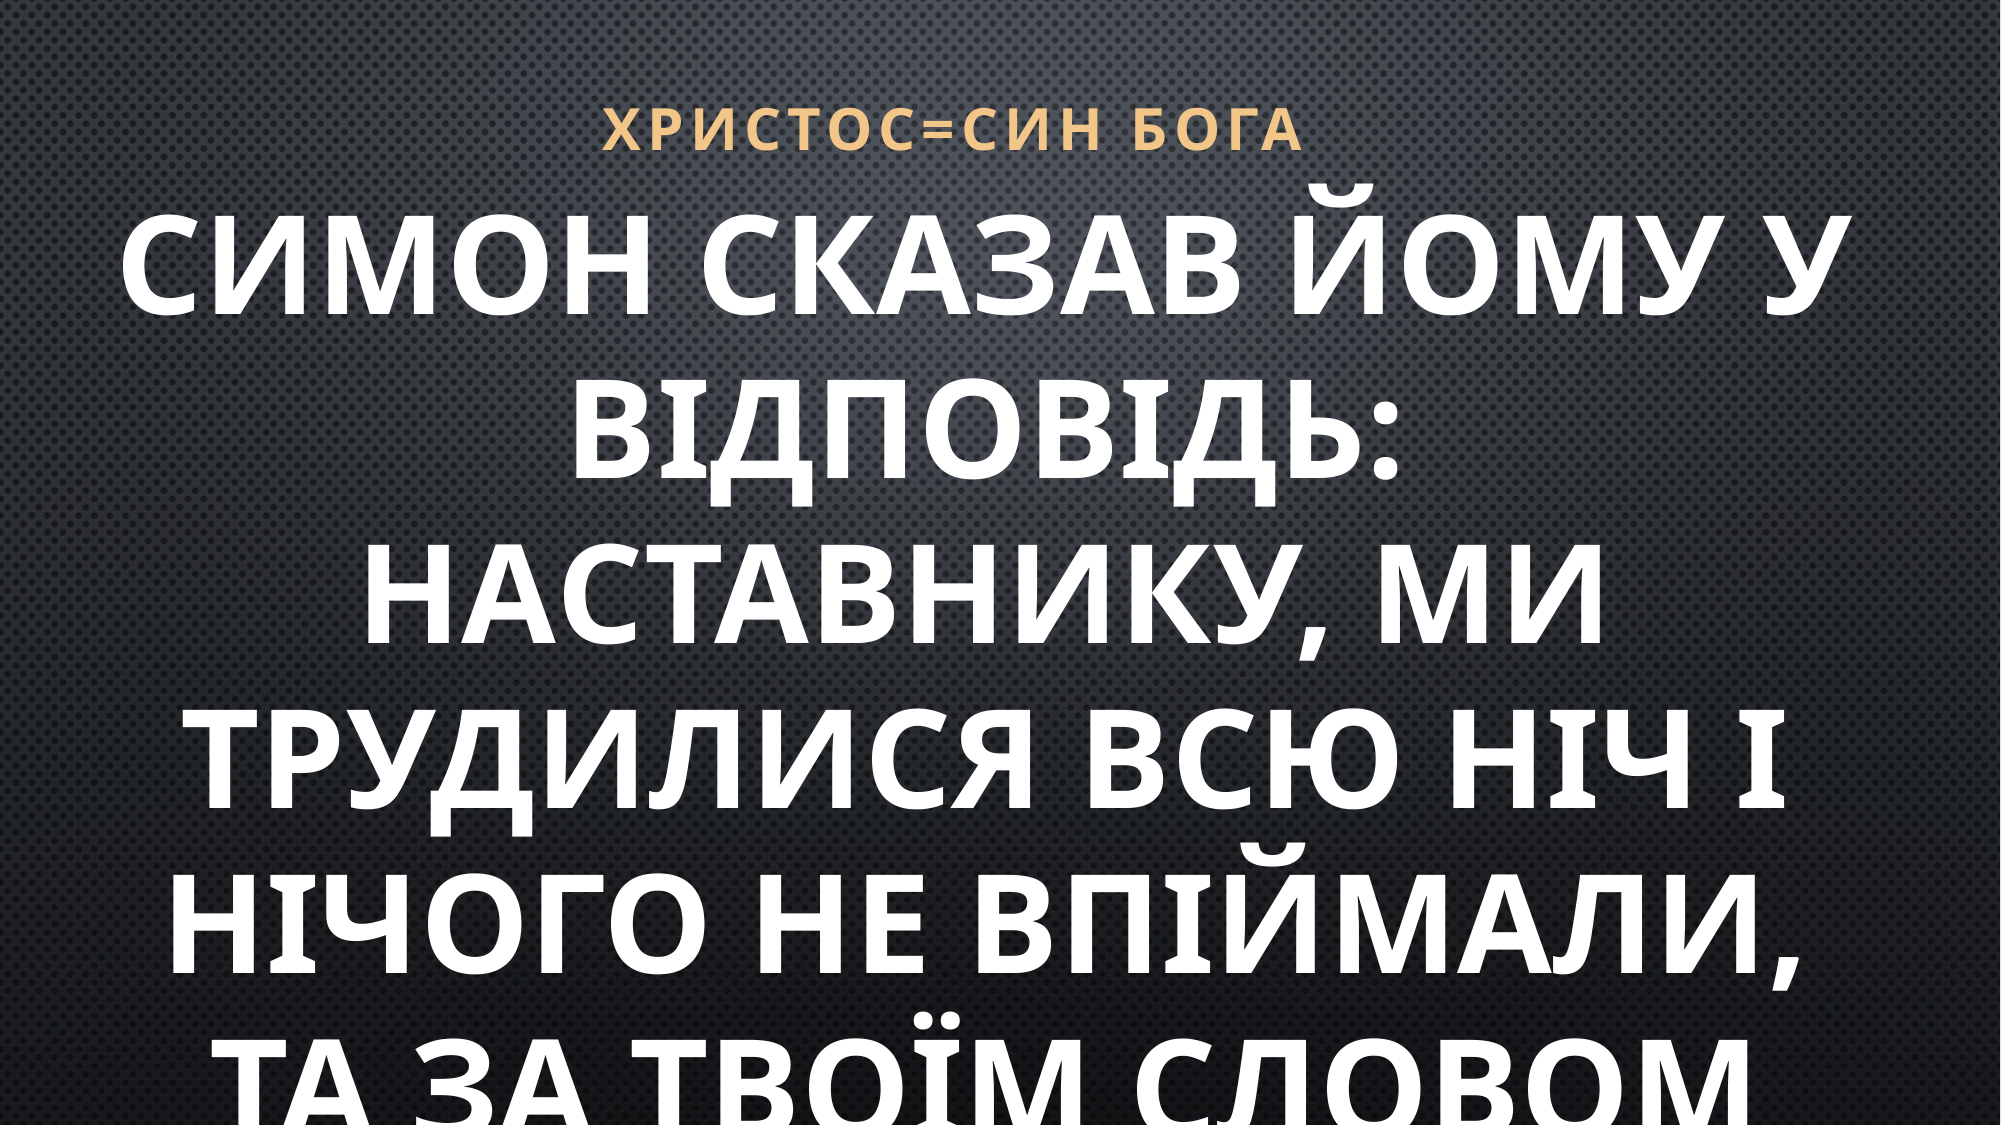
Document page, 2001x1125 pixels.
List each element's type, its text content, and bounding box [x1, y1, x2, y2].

text_box ХРИСТОС=СИН БОГА [327, 84, 1578, 170]
subtitle Симон сказав Йому у відповідь: Наставнику, ми трудилися всю ніч і нічого не впіймали, та за Твоїм словом закину сіть. [79, 169, 1892, 1018]
